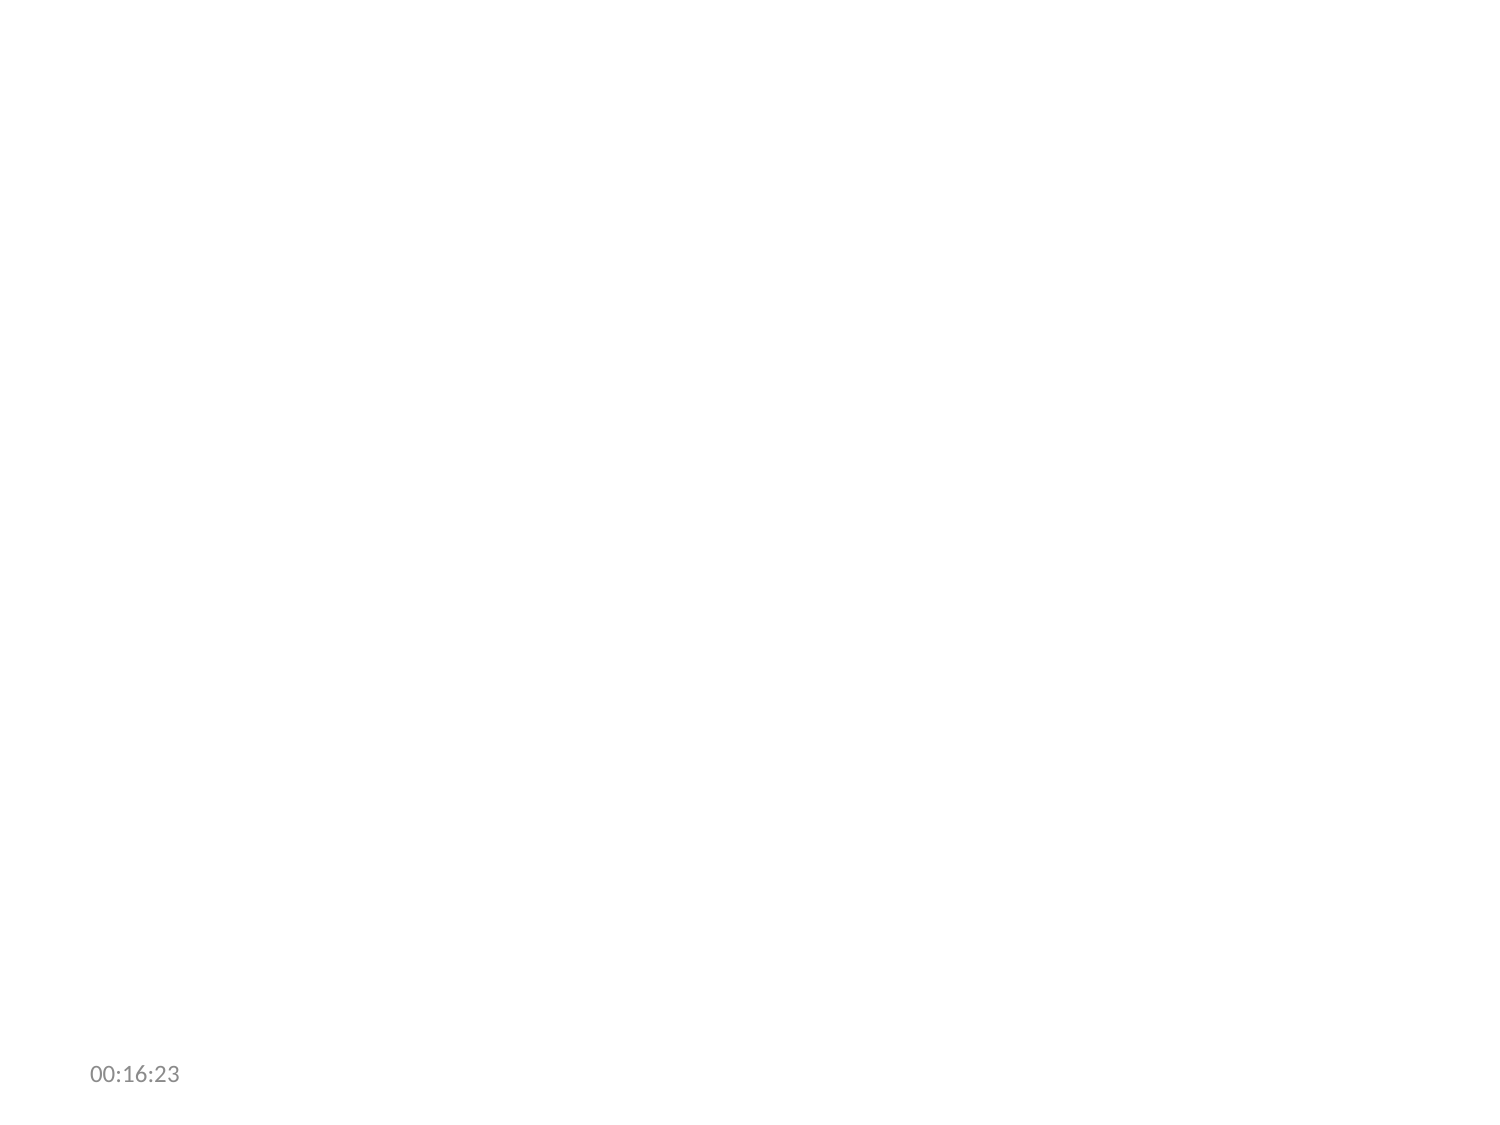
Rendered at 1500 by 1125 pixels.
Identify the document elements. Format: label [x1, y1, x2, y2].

slide_number [75, 1042, 425, 1103]
